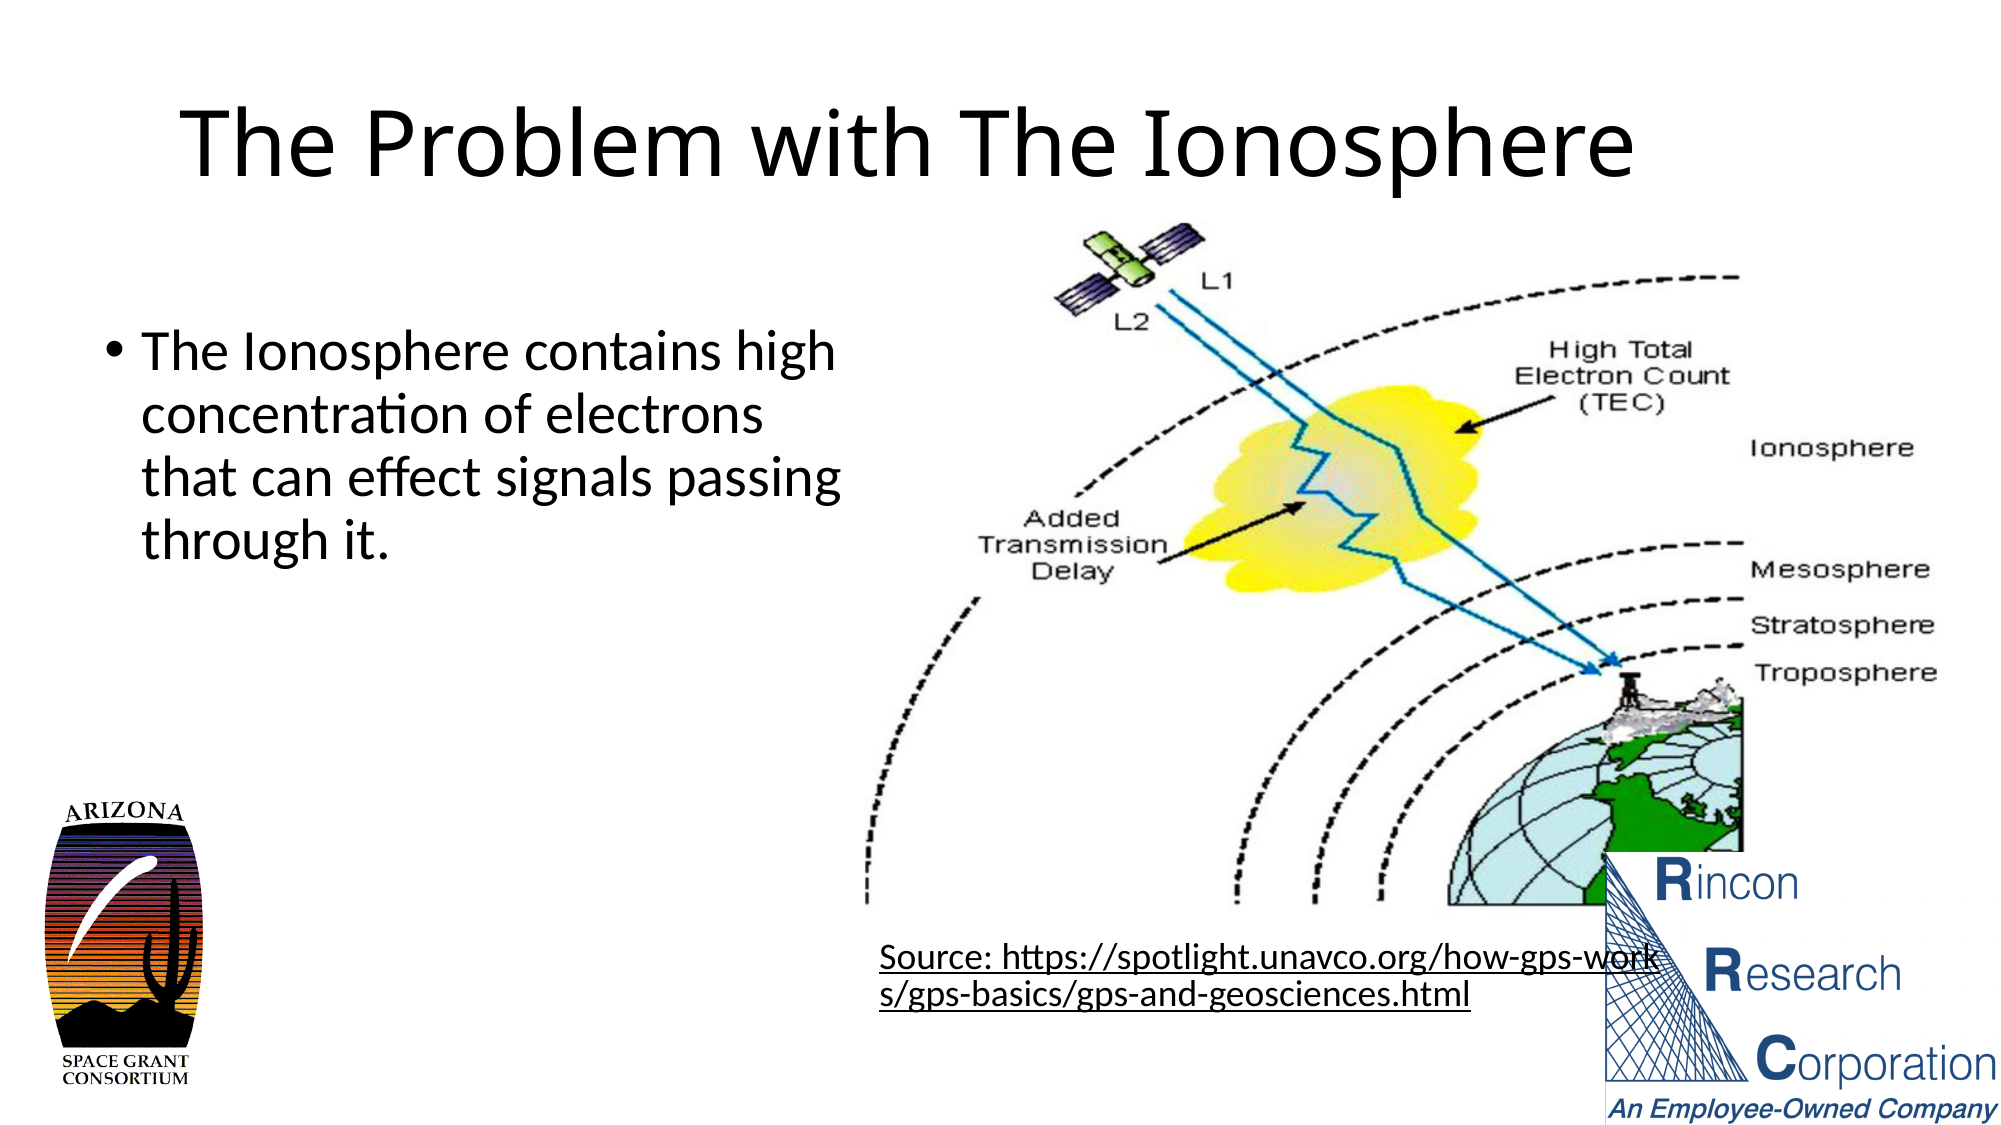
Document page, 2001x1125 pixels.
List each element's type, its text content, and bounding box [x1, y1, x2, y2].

list The Ionosphere contains high concentration of electrons that can effect signals passing through it. [89, 312, 865, 1027]
picture [864, 222, 2000, 1125]
picture [37, 795, 208, 1087]
title The Problem with The Ionosphere [164, 38, 1890, 256]
text_box Source: https://spotlight.unavco.org/how-gps-works/gps-basics/gps-and-geosciences.html [864, 936, 1605, 985]
